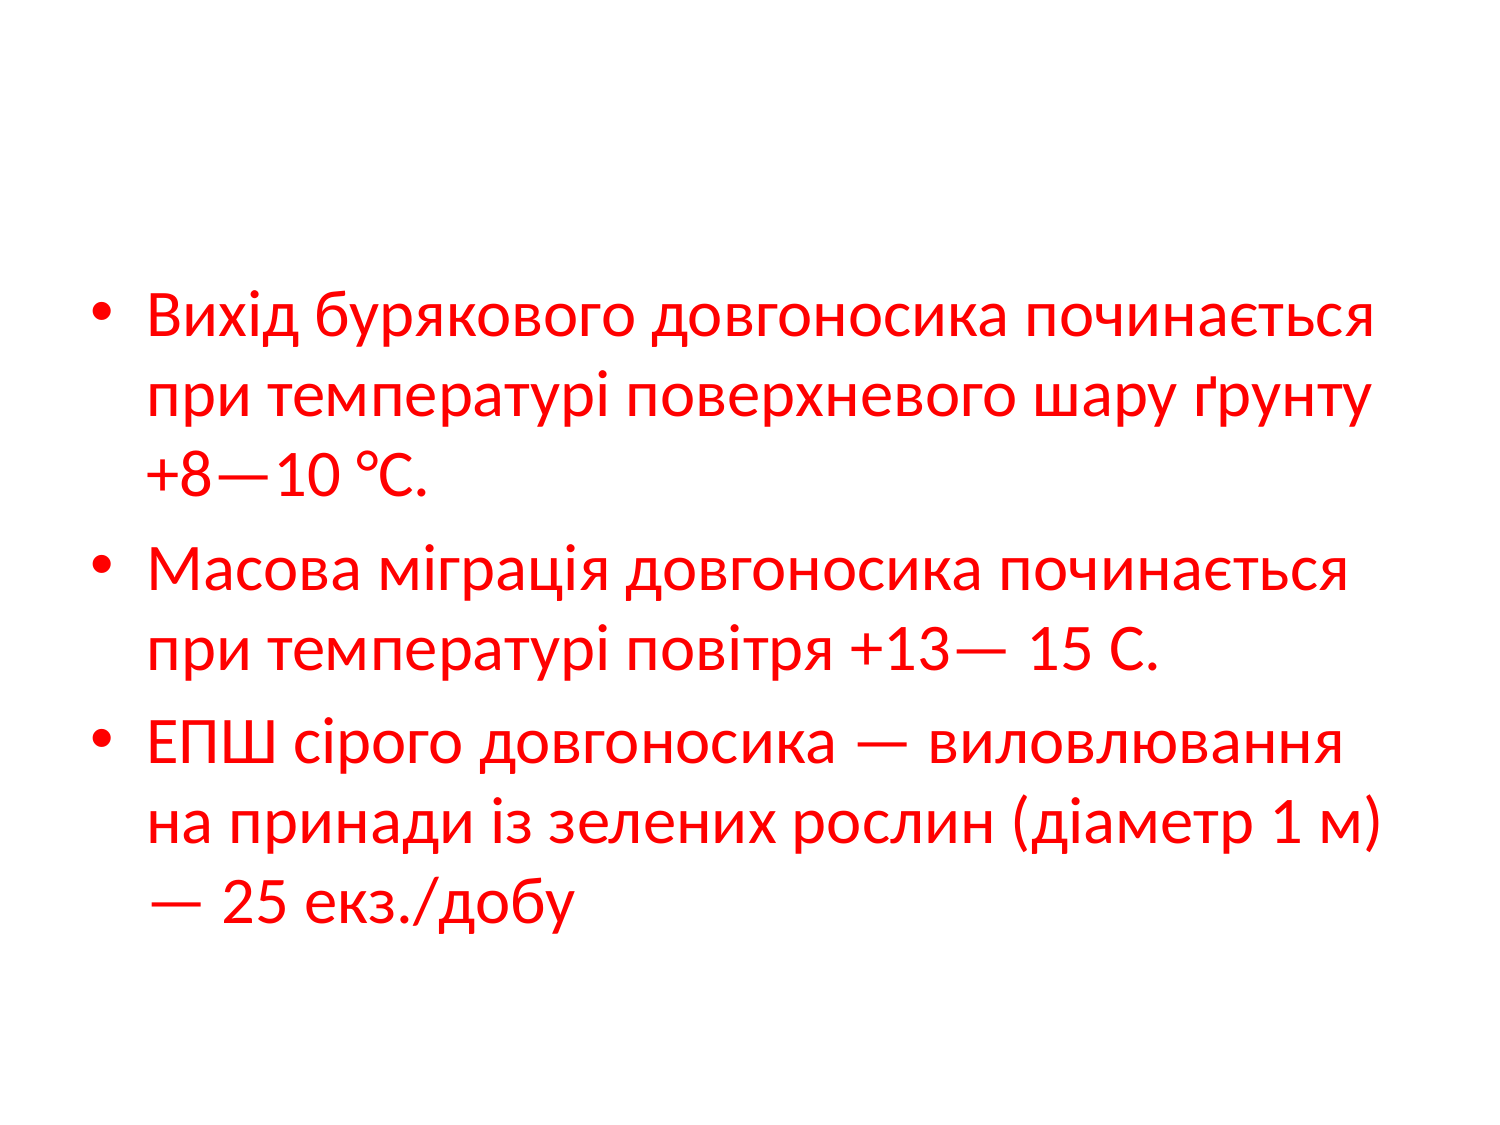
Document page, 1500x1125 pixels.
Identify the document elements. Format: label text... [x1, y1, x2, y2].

list Вихід бурякового довгоносика починається при температурі поверхневого шару ґрунту +8—10 °С. Масова міграція довгоносика починається при температурі повітря +13— 15 С. ЕПШ сірого довгоносика — виловлювання на принади із зелених рослин (діаметр 1 м) — 25 екз./добу [75, 262, 1425, 1005]
